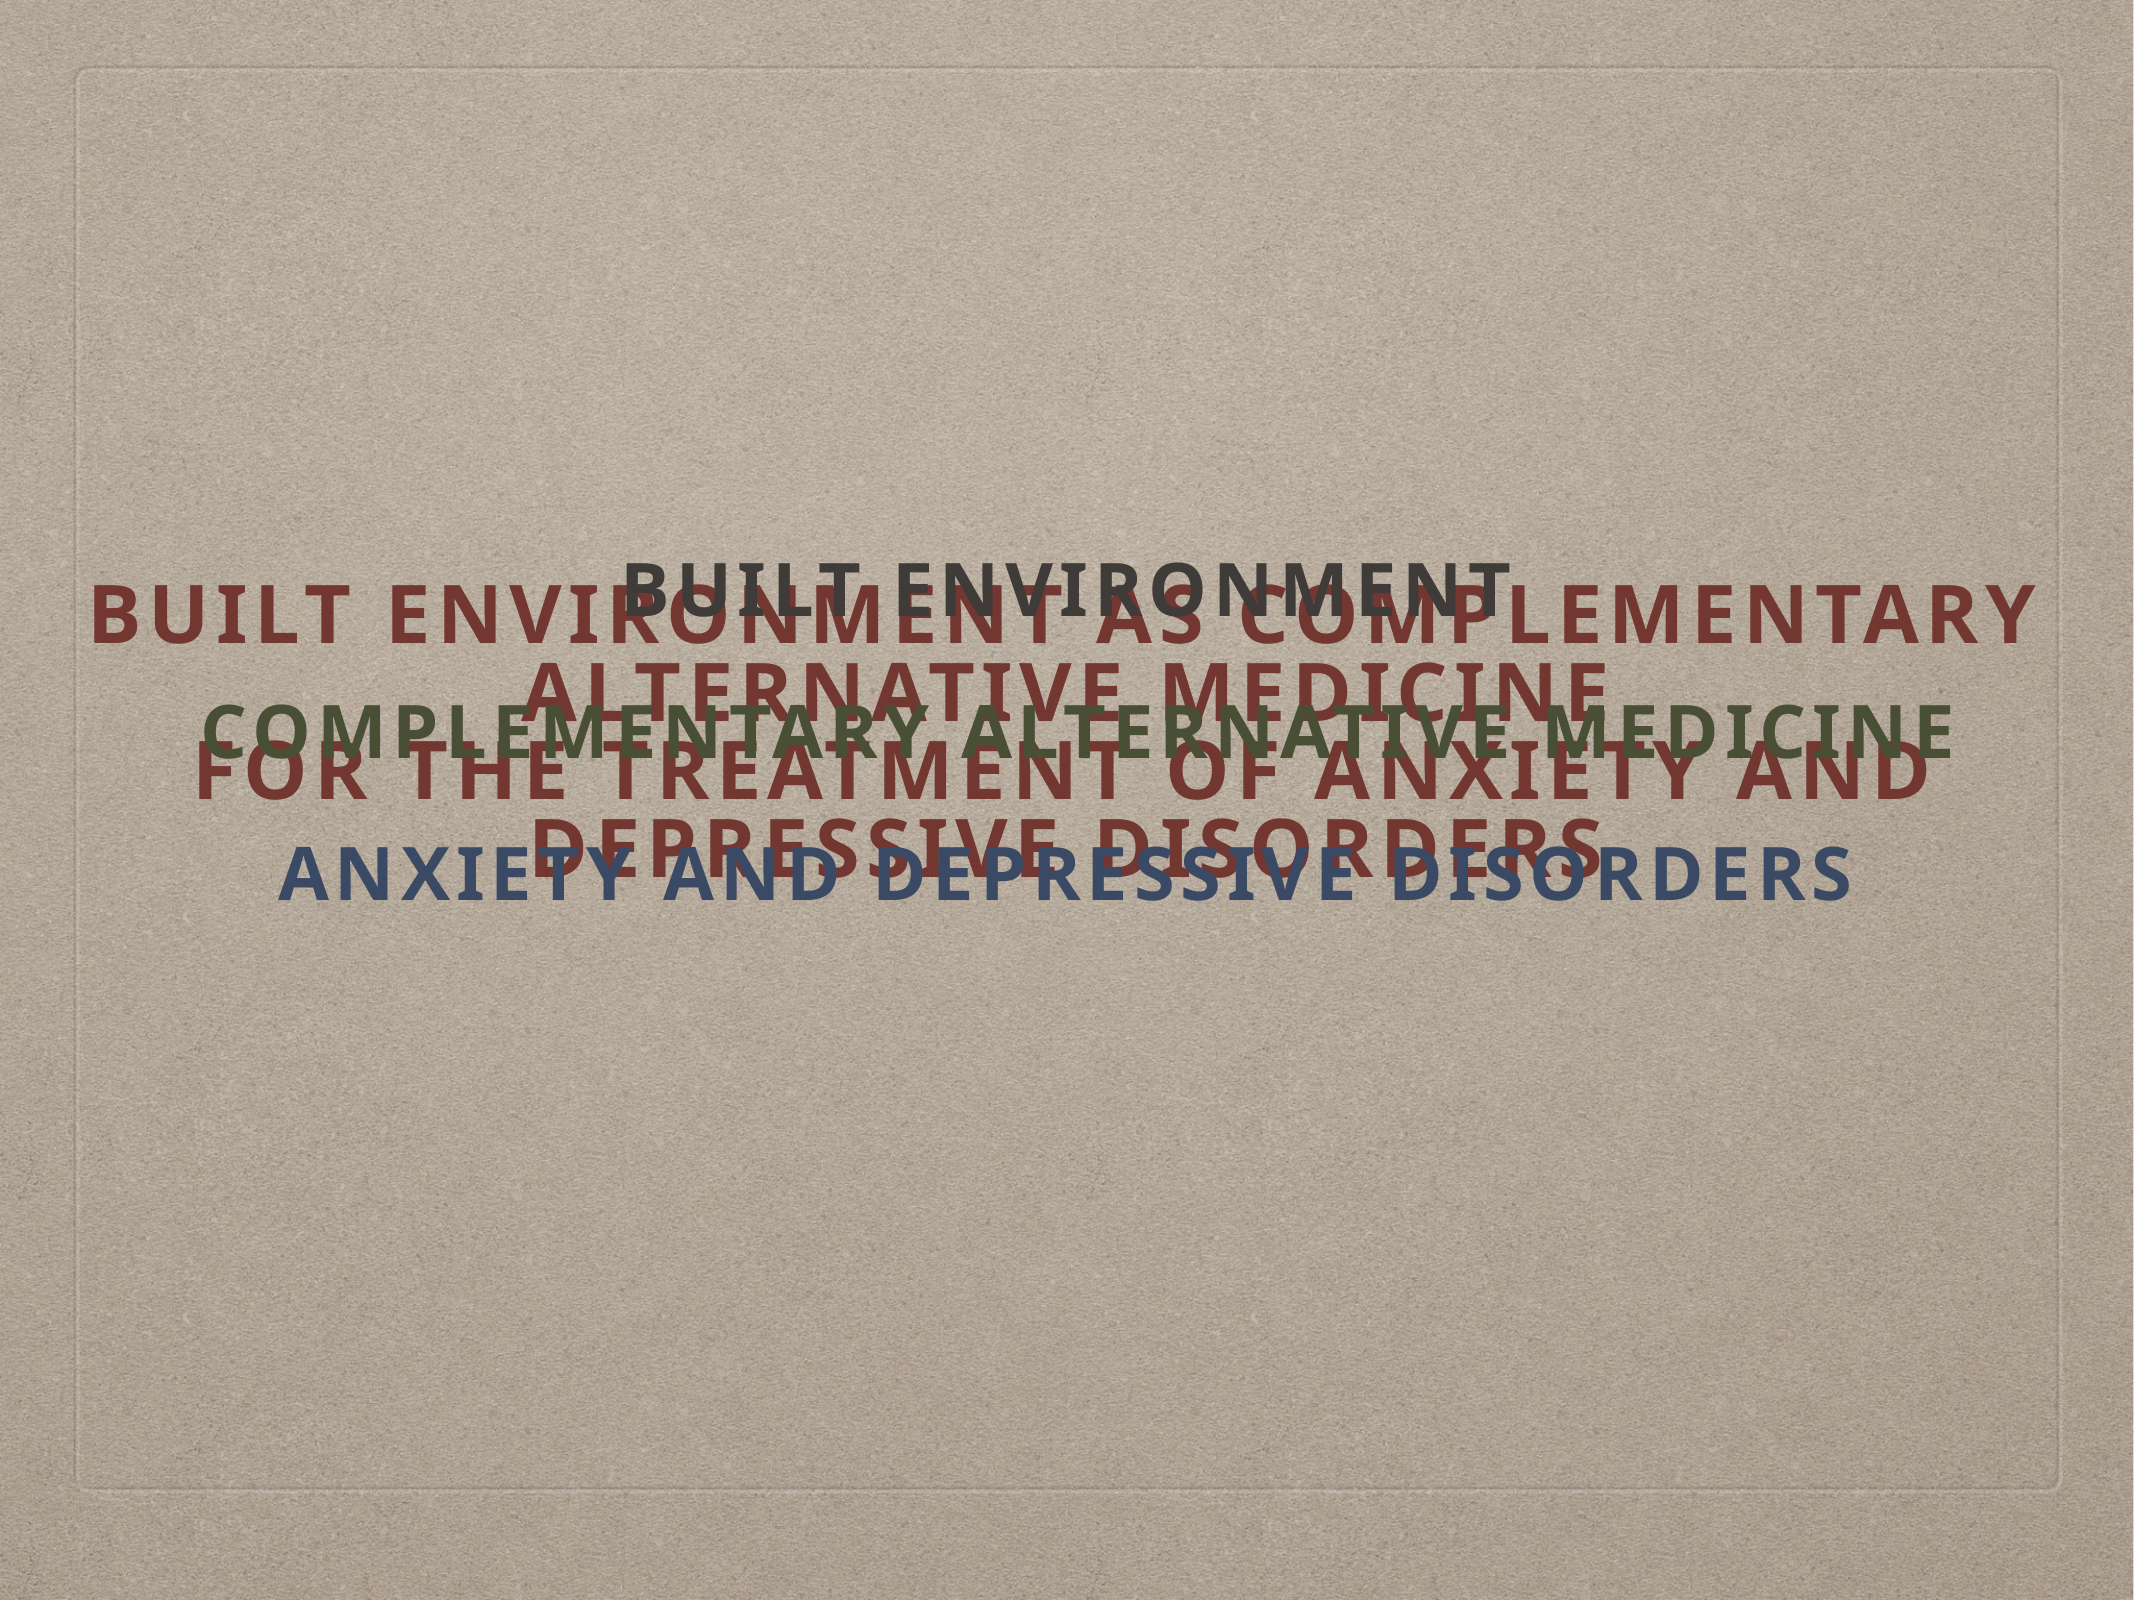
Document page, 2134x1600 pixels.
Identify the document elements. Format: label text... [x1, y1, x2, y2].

picture [0, 0, 2134, 1600]
title Built Environment as Complementary Alternative Medicine For the treatment of anxiety and depressive disorders [76, 572, 2058, 1028]
text_box Built Environment Complementary Alternative Medicine anxiety and depressive disorders [147, 551, 1986, 1005]
